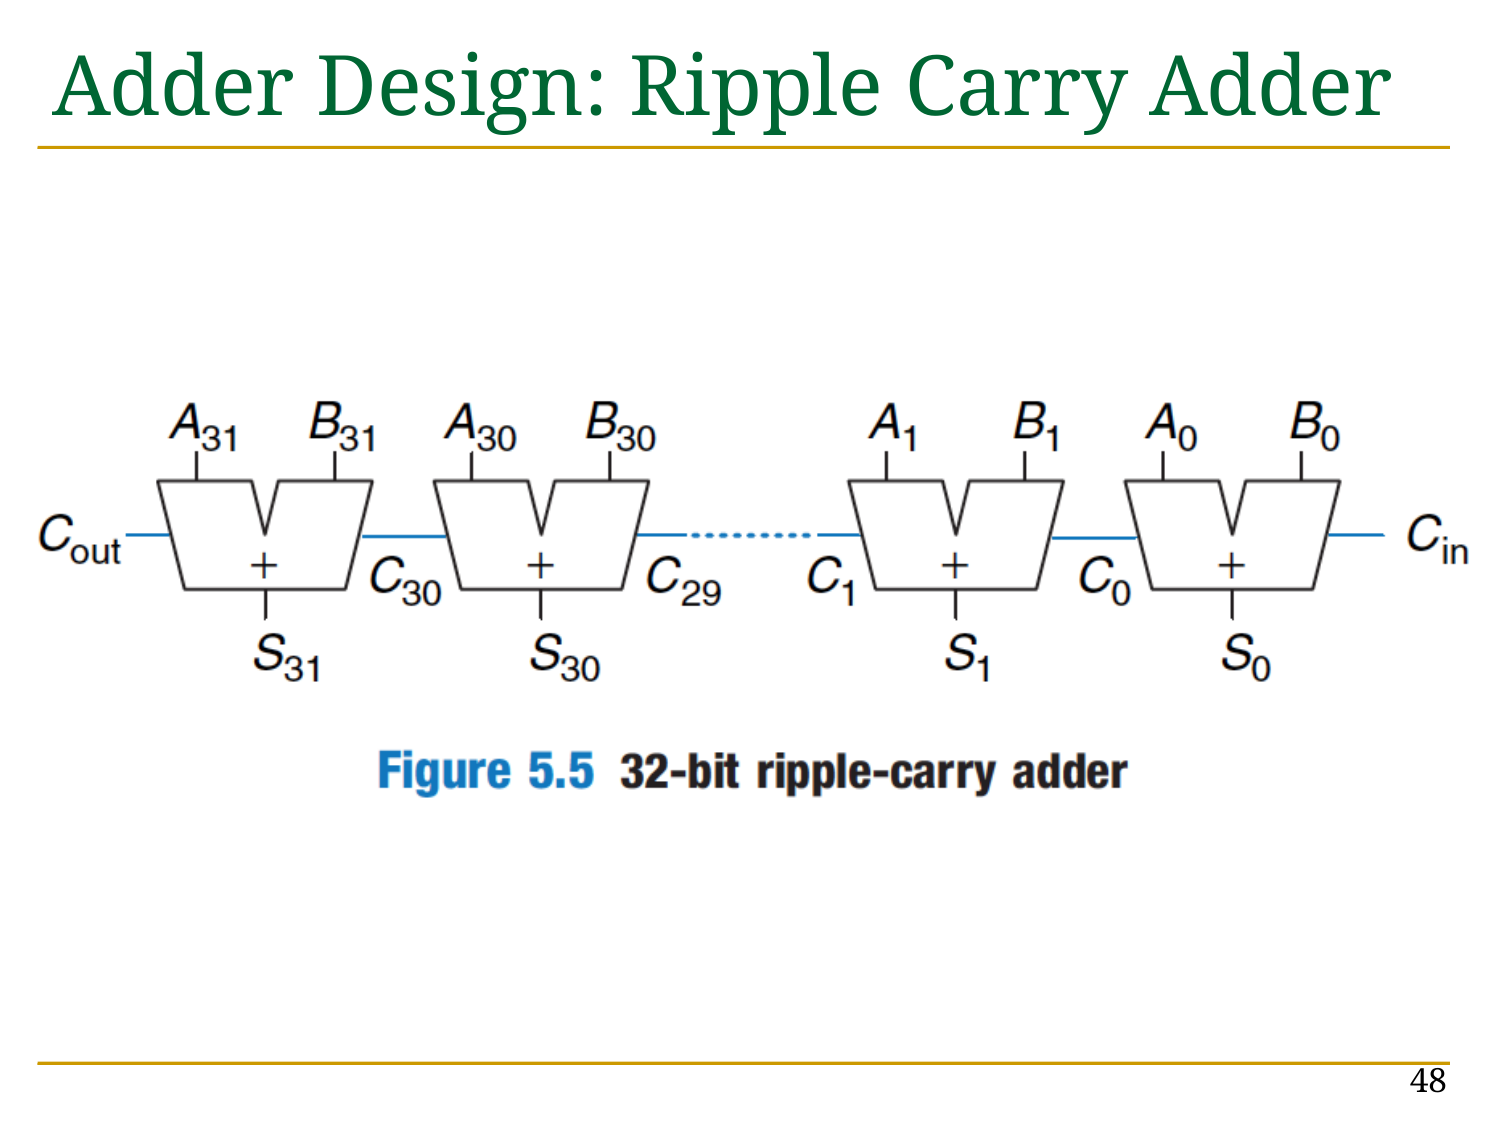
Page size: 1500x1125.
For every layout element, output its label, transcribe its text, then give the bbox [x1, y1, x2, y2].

slide_number 48 [1111, 1036, 1462, 1112]
picture [35, 387, 1493, 822]
title Adder Design: Ripple Carry Adder [37, 24, 1450, 200]
